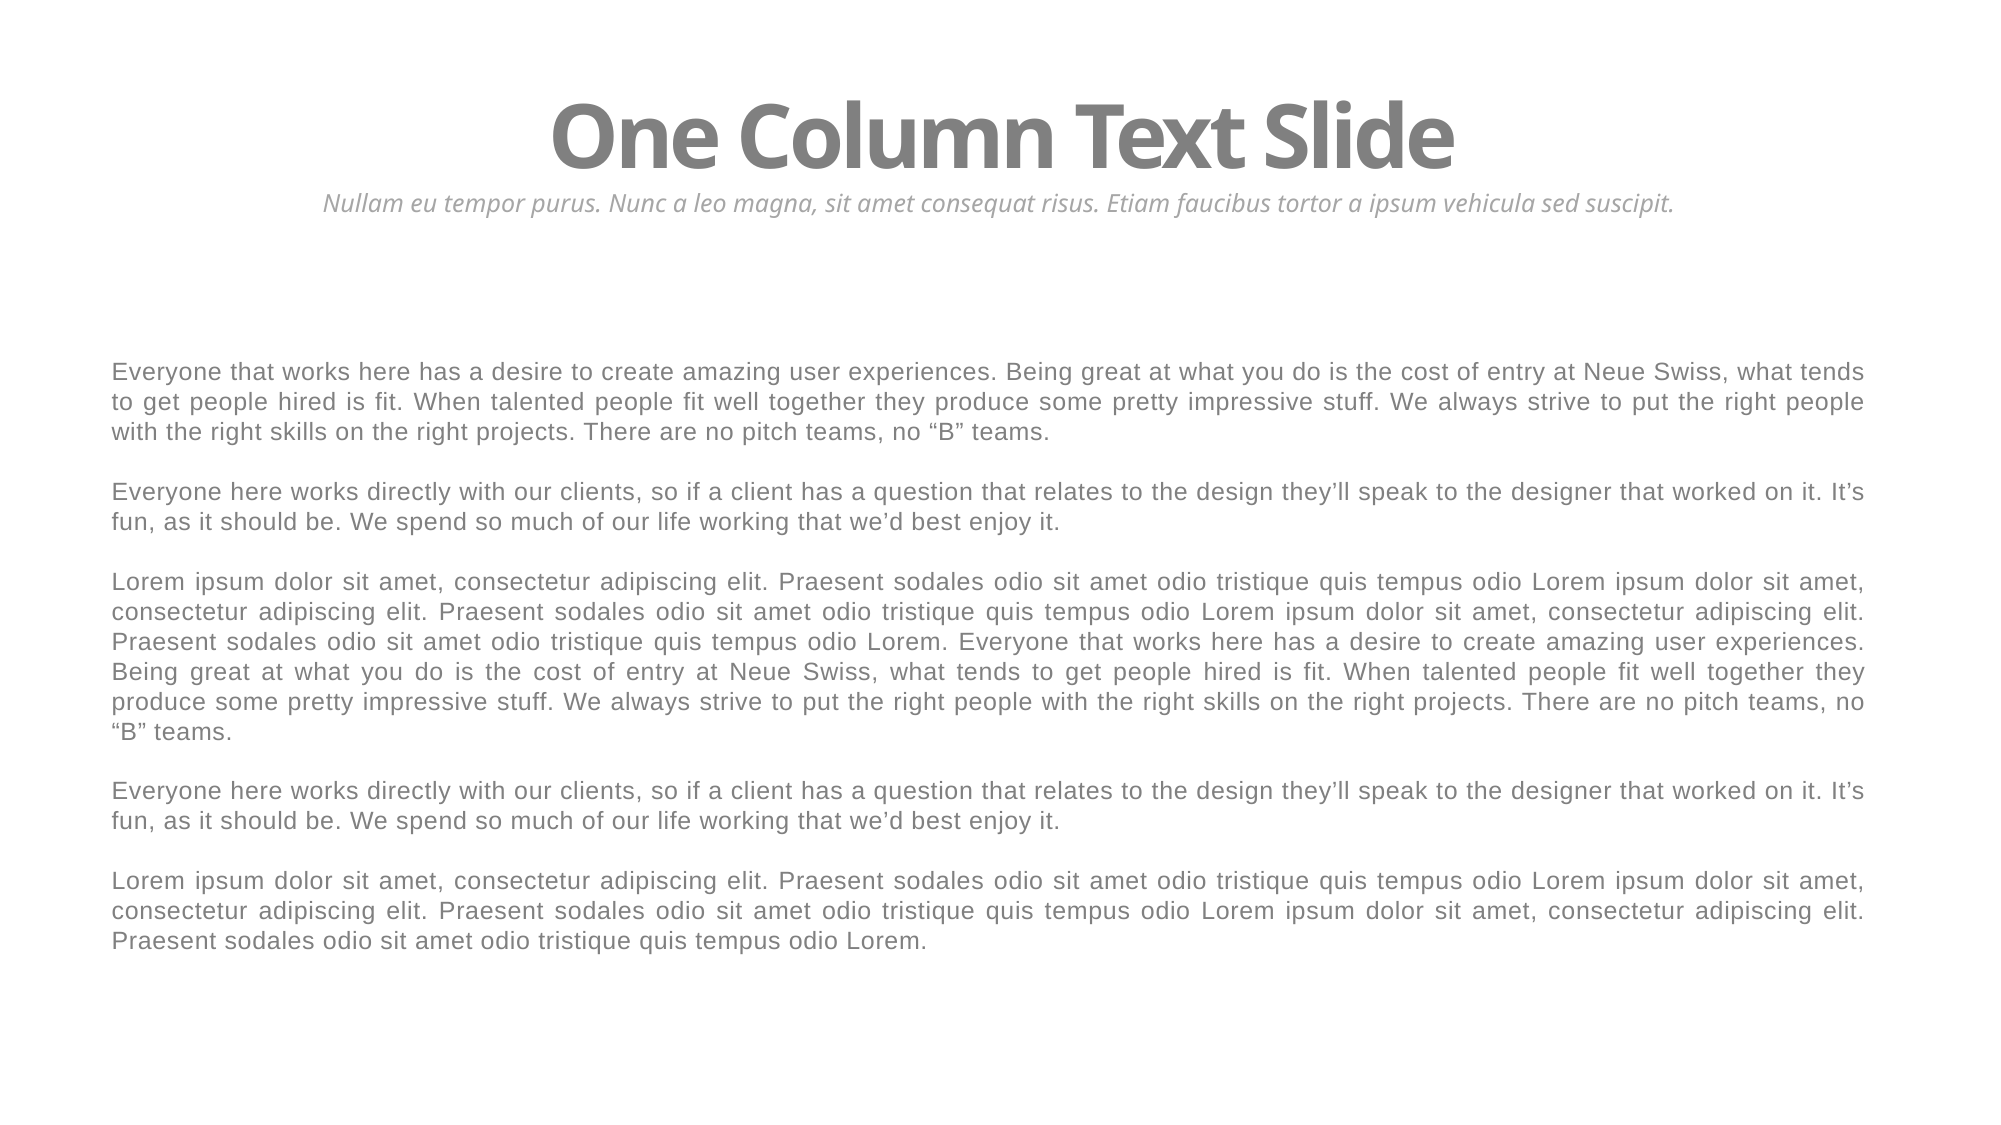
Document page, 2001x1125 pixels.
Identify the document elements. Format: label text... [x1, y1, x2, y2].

text_box Nullam eu tempor purus. Nunc a leo magna, sit amet consequat risus. Etiam faucibus tortor a ipsum vehicula sed suscipit. [123, 182, 1884, 223]
text_box Everyone that works here has a desire to create amazing user experiences. Being great at what you do is the cost of entry at Neue Swiss, what tends to get people hired is fit. When talented people fit well together they produce some pretty impressive stuff. We always strive to put the right people with the right skills on the right projects. There are no pitch teams, no “B” teams. Everyone here works directly with our clients, so if a client has a question that relates to the design they’ll speak to the designer that worked on it. It’s fun, as it should be. We spend so much of our life working that we’d best enjoy it. Lorem ipsum dolor sit amet, consectetur adipiscing elit. Praesent sodales odio sit amet odio tristique quis tempus odio Lorem ipsum dolor sit amet, consectetur adipiscing elit. Praesent sodales odio sit amet odio tristique quis tempus odio Lorem ipsum dolor sit amet, consectetur adipiscing elit. Praesent sodales odio sit amet odio tristique quis tempus odio Lorem. Everyone that works here has a desire to create amazing user experiences. Being great at what you do is the cost of entry at Neue Swiss, what tends to get people hired is fit. When talented people fit well together they produce some pretty impressive stuff. We always strive to put the right people with the right skills on the right projects. There are no pitch teams, no “B” teams. Everyone here works directly with our clients, so if a client has a question that relates to the design they’ll speak to the designer that worked on it. It’s fun, as it should be. We spend so much of our life working that we’d best enjoy it. Lorem ipsum dolor sit amet, consectetur adipiscing elit. Praesent sodales odio sit amet odio tristique quis tempus odio Lorem ipsum dolor sit amet, consectetur adipiscing elit. Praesent sodales odio sit amet odio tristique quis tempus odio Lorem ipsum dolor sit amet, consectetur adipiscing elit. Praesent sodales odio sit amet odio tristique quis tempus odio Lorem. [96, 348, 1886, 992]
text_box One Column Text Slide [538, 74, 1469, 182]
